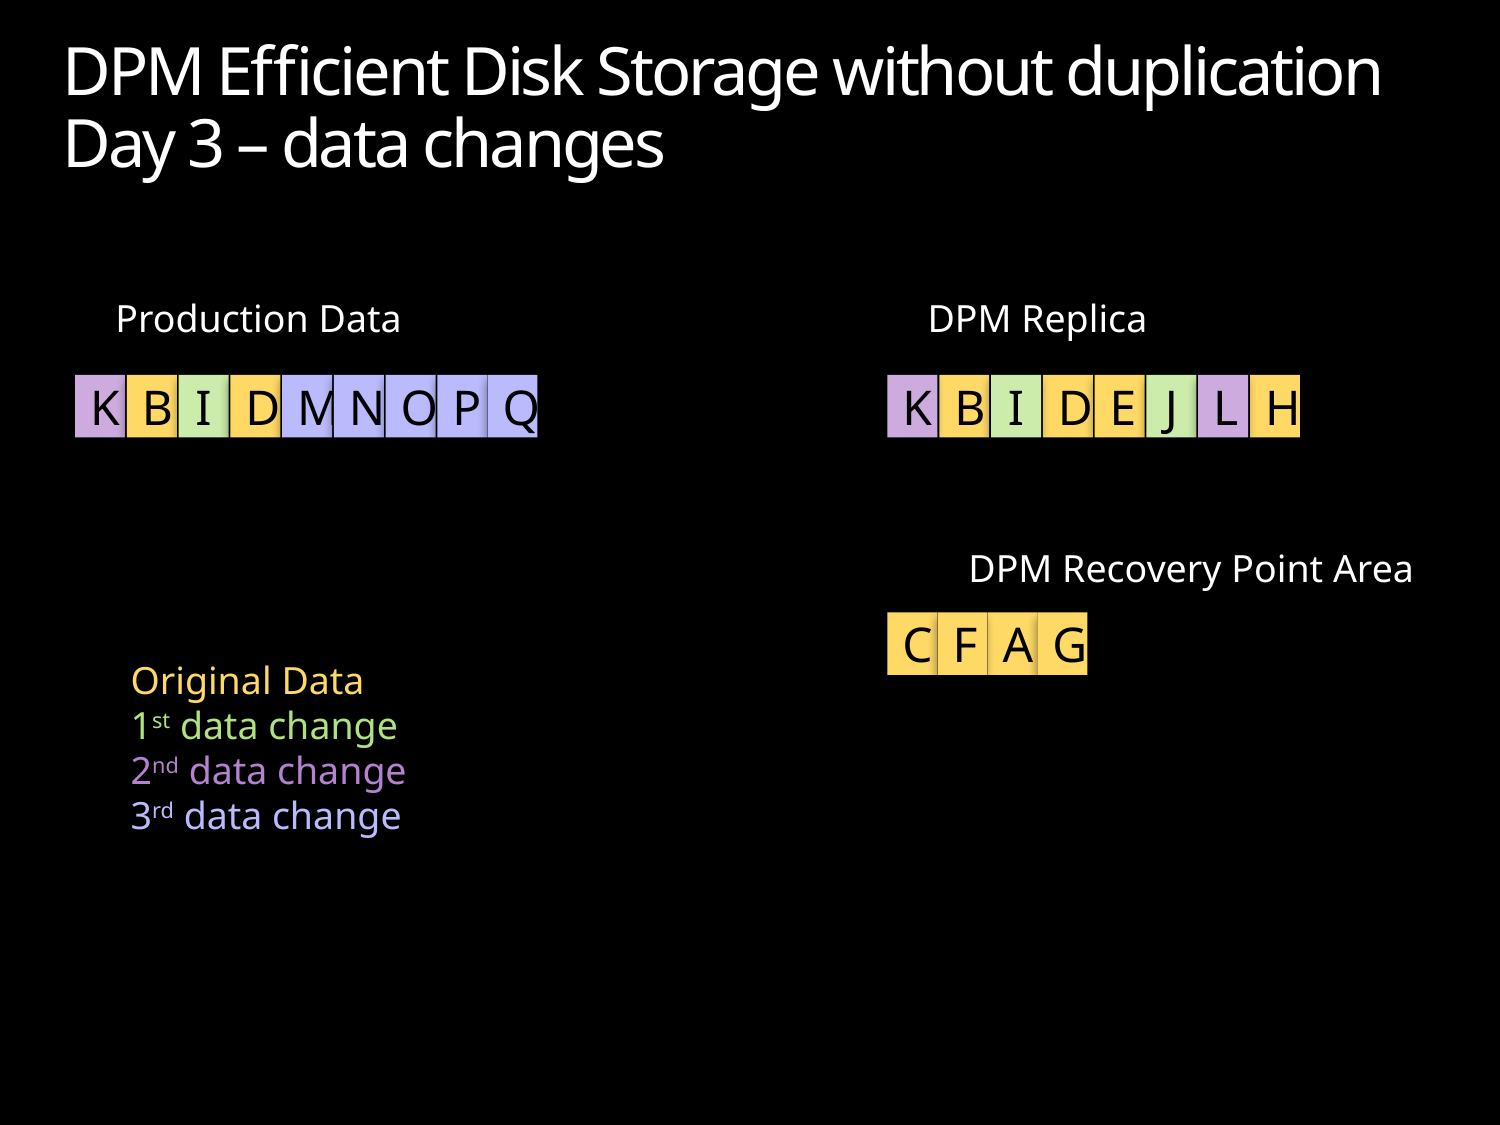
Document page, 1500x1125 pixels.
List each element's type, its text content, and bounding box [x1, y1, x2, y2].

text_box I [991, 374, 1042, 438]
text_box I [178, 374, 229, 438]
text_box K [887, 374, 938, 438]
text_box D [1042, 374, 1093, 438]
text_box E [1094, 374, 1145, 438]
text_box P [437, 374, 487, 438]
text_box H [1250, 374, 1300, 438]
text_box M [282, 374, 333, 438]
text_box Production Data [100, 287, 417, 348]
text_box DPM Recovery Point Area [953, 537, 1430, 598]
text_box K [75, 374, 125, 438]
title DPM Efficient Disk Storage without duplication Day 3 – data changes [62, 37, 1438, 184]
text_box C [887, 612, 937, 675]
text_box J [1146, 374, 1197, 438]
text_box Q [487, 374, 538, 438]
text_box N [333, 374, 384, 438]
text_box O [385, 374, 436, 438]
text_box A [988, 612, 1037, 675]
text_box B [939, 374, 990, 438]
text_box F [937, 612, 988, 675]
text_box G [1037, 612, 1088, 675]
text_box B [126, 374, 177, 438]
text_box Original Data 1st data change 2nd data change 3rd data change [115, 649, 422, 845]
text_box DPM Replica [912, 287, 1163, 348]
text_box D [230, 374, 281, 438]
text_box L [1198, 374, 1249, 438]
